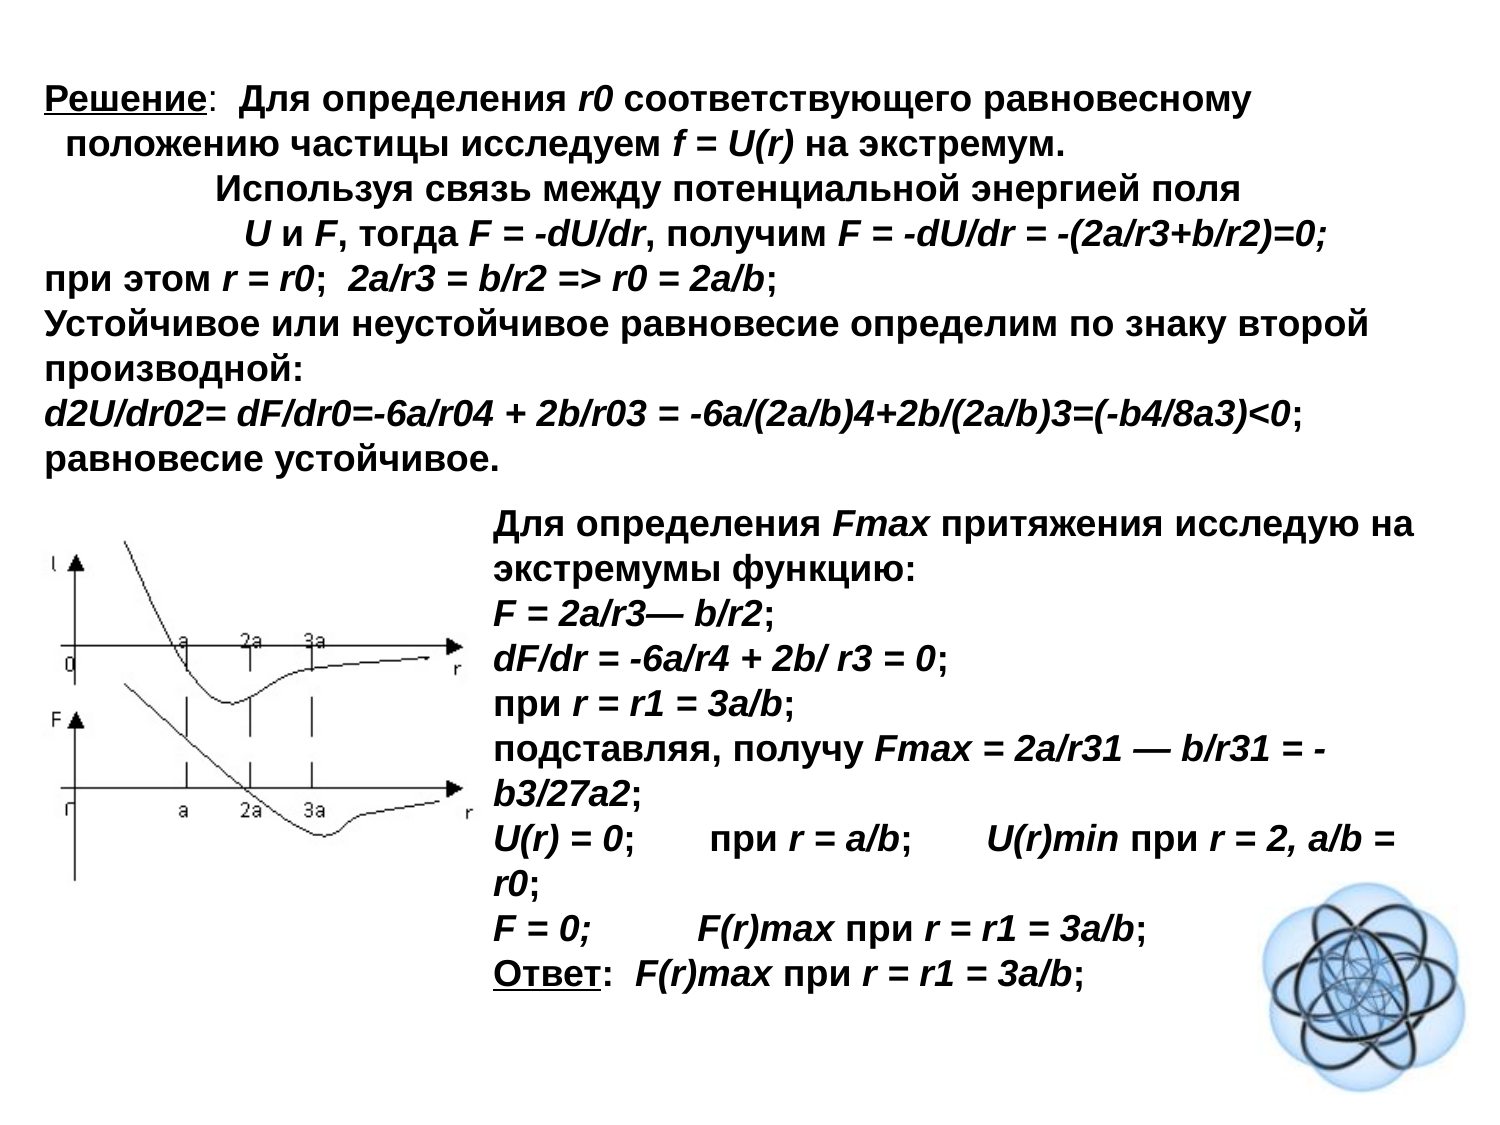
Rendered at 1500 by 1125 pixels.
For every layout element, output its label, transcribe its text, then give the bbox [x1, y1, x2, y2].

picture [1257, 881, 1472, 1096]
text_box Для определения Fmax притяжения исследую на экстремумы функцию: F = 2a/r3— b/r2; dF/dr = -6a/r4 + 2b/ r3 = 0; при r = r1 = 3a/b; подставляя, получу Fmax = 2a/r31 — b/r31 = - b3/27a2; U(r) = 0; при r = a/b; U(r)min при r = 2, a/b = r0; F = 0; F(r)max при r = r1 = 3a/b; Ответ: F(r)max при r = r1 = 3a/b; [478, 491, 1441, 1059]
picture [40, 538, 520, 898]
text_box Решение: Для определения r0 соответствующего равновесному положению частицы исследуем f = U(r) на экстремум. Используя связь между потенциальной энергией поля U и F, тогда F = -dU/dr, получим F = -dU/dr = -(2a/r3+b/r2)=0; при этом r = r0; 2a/r3 = b/r2 => r0 = 2a/b; Устойчивое или неустойчивое равновесие определим по знаку второй производной: d2U/dr02= dF/dr0=-6a/r04 + 2b/r03 = -6a/(2a/b)4+2b/(2a/b)3=(-b4/8a3)<0; равновесие устойчивое. [29, 66, 1453, 622]
